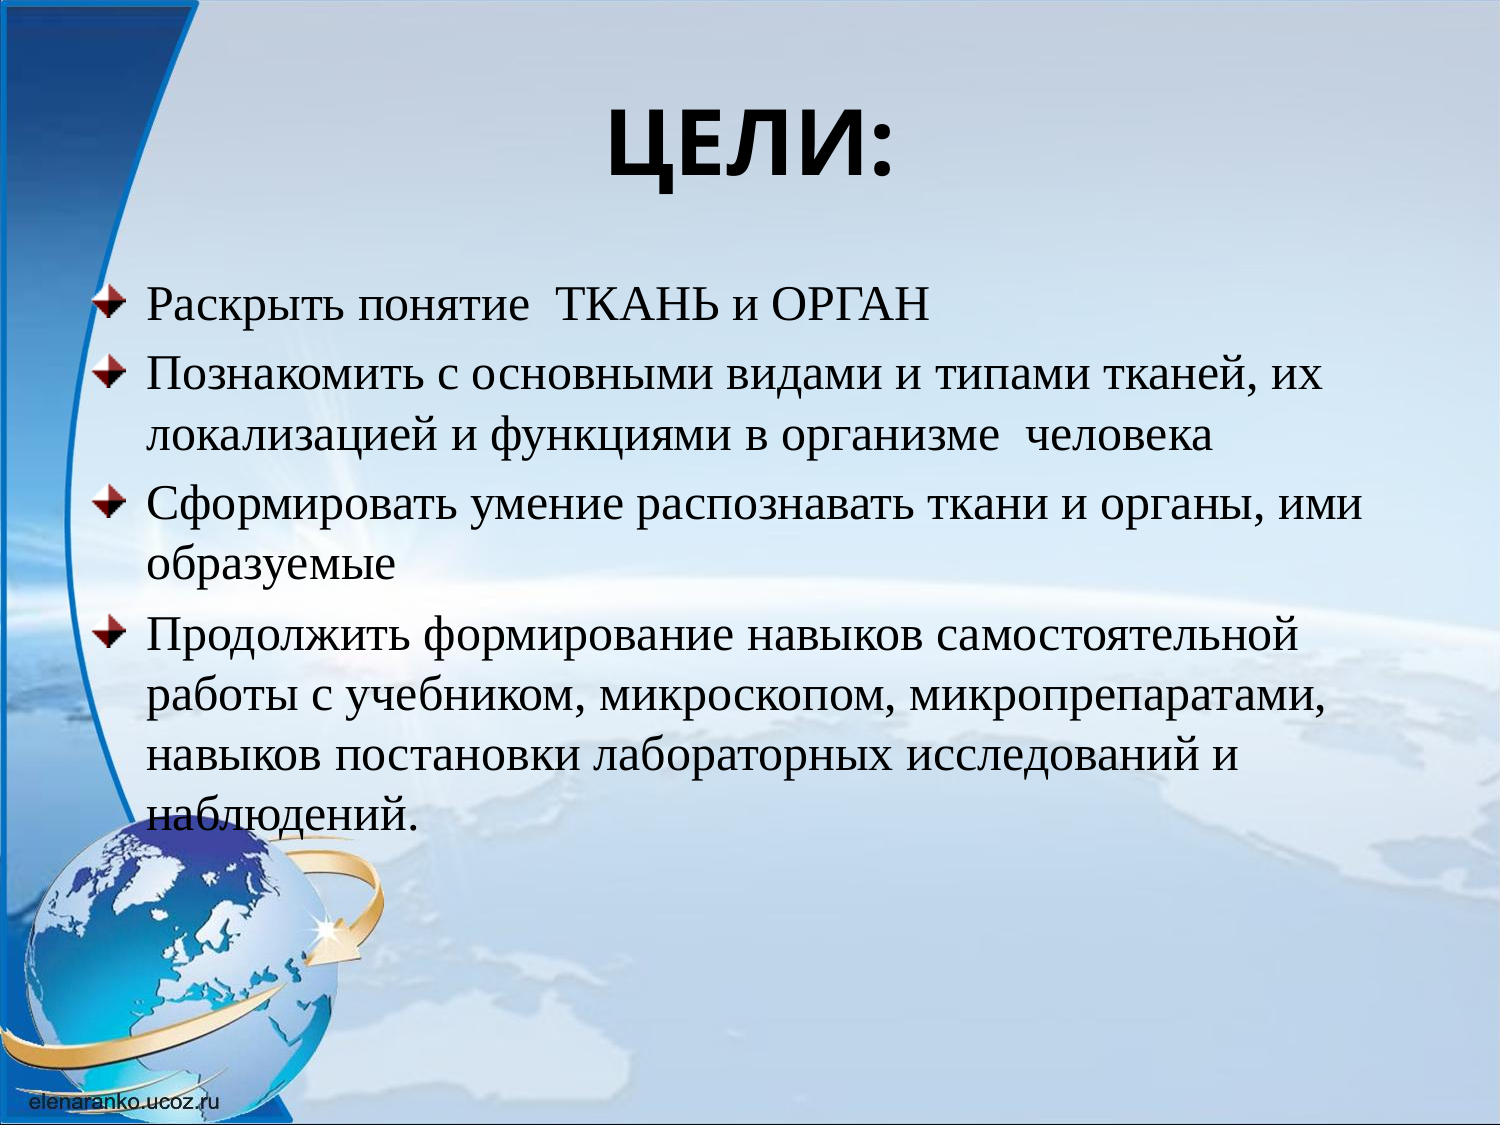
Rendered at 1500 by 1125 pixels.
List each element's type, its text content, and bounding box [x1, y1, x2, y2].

list Раскрыть понятие ТКАНЬ и ОРГАН Познакомить с основными видами и типами тканей, их локализацией и функциями в организме человека Сформировать умение распознавать ткани и органы, ими образуемые Продолжить формирование навыков самостоятельной работы с учебником, микроскопом, микропрепаратами, навыков постановки лабораторных исследований и наблюдений. [75, 262, 1425, 1005]
title ЦЕЛИ: [75, 45, 1425, 233]
picture [0, 0, 1500, 1125]
